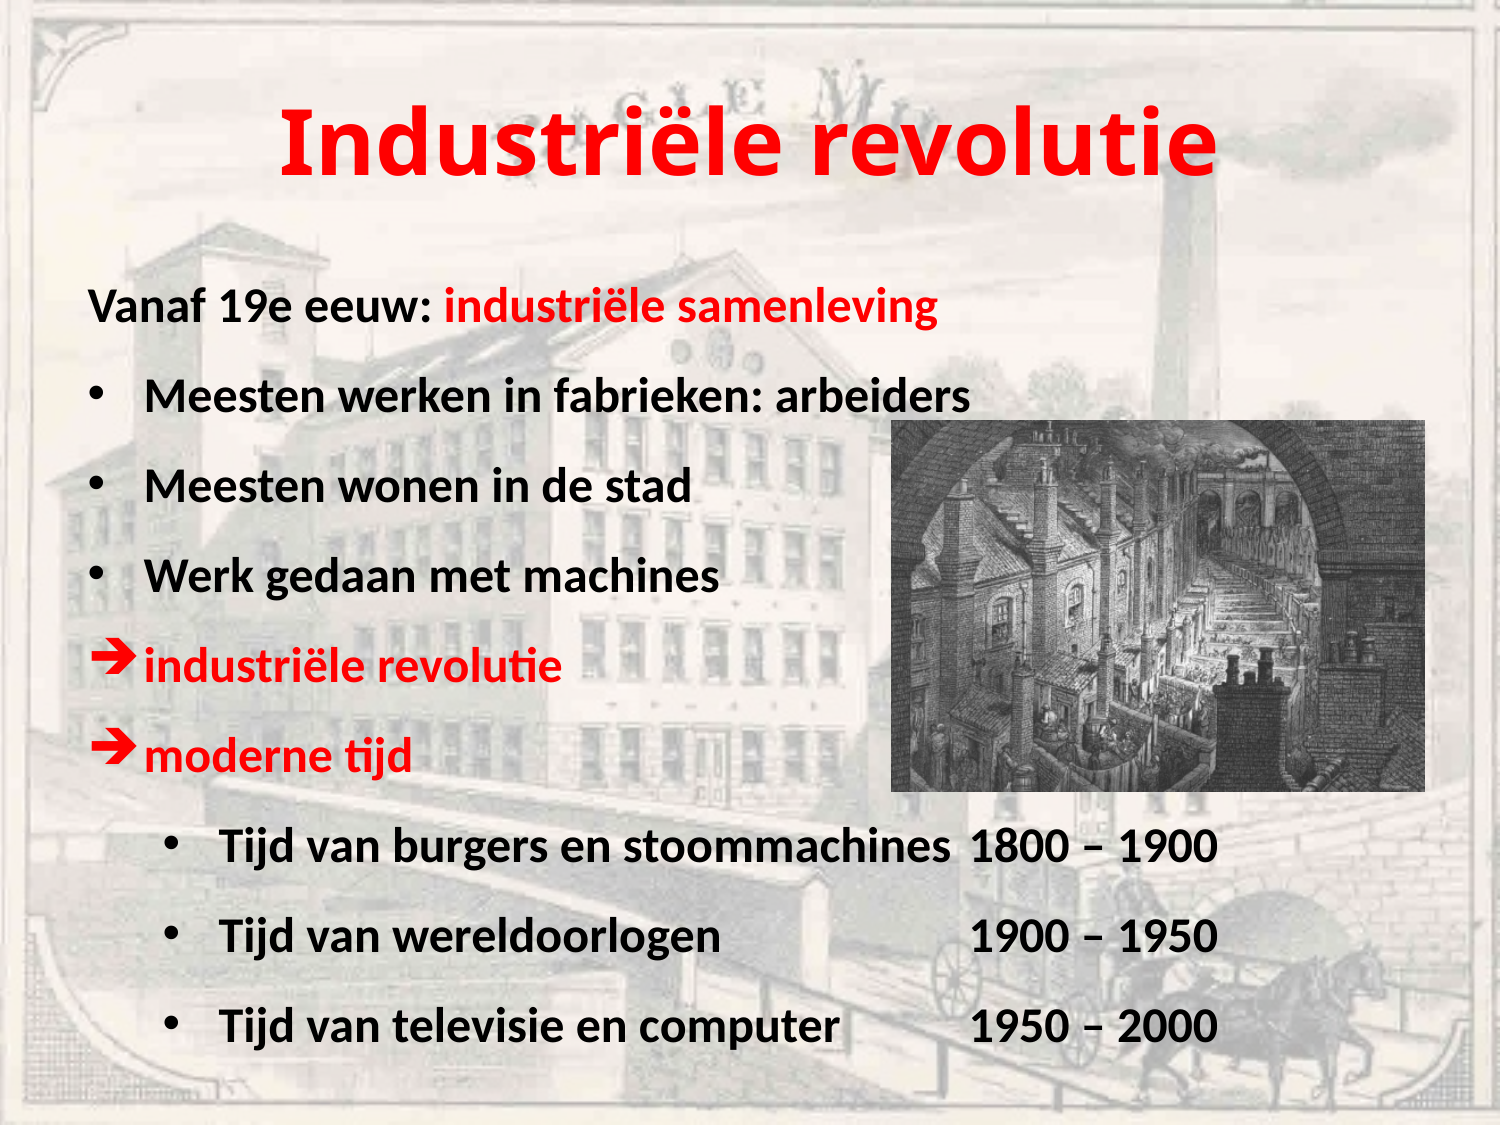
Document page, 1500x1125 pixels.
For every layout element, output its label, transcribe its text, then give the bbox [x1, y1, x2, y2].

picture [891, 420, 1426, 792]
text_box Vanaf 19e eeuw: industriële samenleving Meesten werken in fabrieken: arbeiders Meesten wonen in de stad Werk gedaan met machines industriële revolutie moderne tijd Tijd van burgers en stoommachines 1800 – 1900 Tijd van wereldoorlogen 1900 – 1950 Tijd van televisie en computer 1950 – 2000 [72, 235, 1400, 1060]
title Industriële revolutie [75, 45, 1425, 233]
